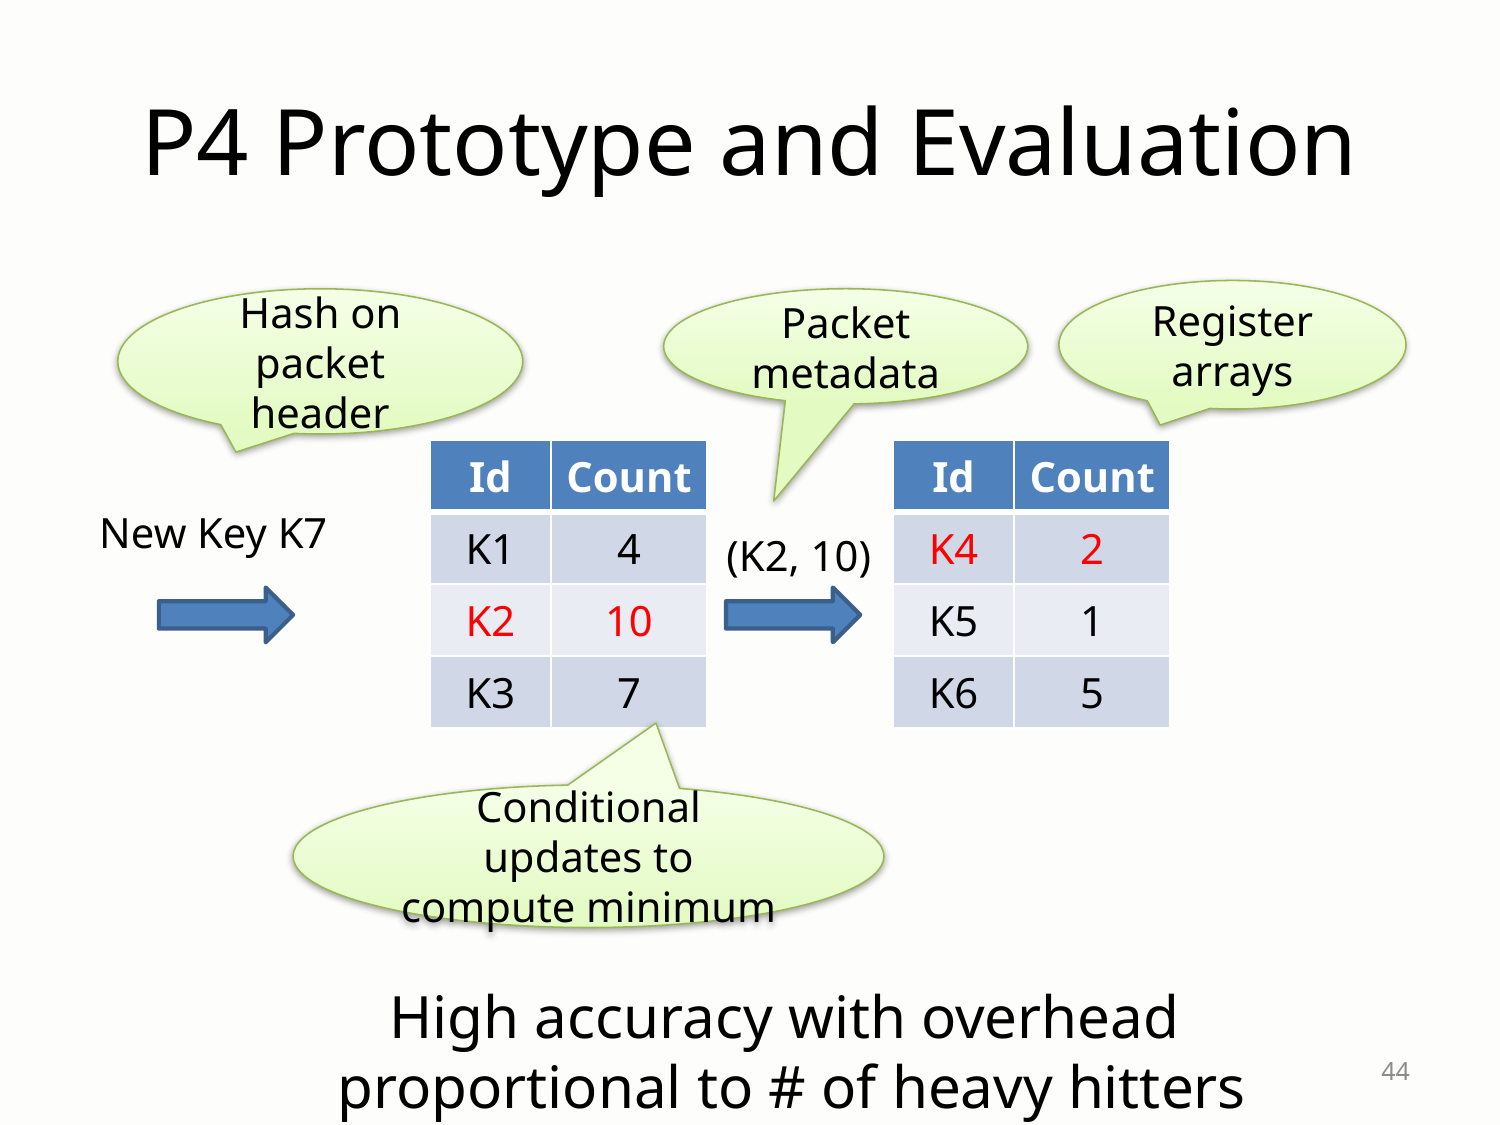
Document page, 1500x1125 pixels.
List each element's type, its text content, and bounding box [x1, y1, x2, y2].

table_cell K4 [894, 515, 1013, 583]
text_box Conditional updates to compute minimum [292, 722, 885, 929]
table_header Count [1015, 441, 1169, 509]
table_header Id [894, 441, 1013, 509]
text_box (K2, 10) [711, 522, 894, 587]
table_cell 4 [552, 515, 706, 583]
text_box [723, 587, 863, 645]
table_cell 7 [552, 657, 706, 727]
text_box [156, 585, 296, 645]
table_header Count [552, 441, 706, 509]
table_cell K6 [894, 657, 1013, 727]
table_cell 1 [1015, 585, 1169, 655]
table_cell 2 [1015, 515, 1169, 583]
table_cell 5 [1015, 657, 1169, 727]
title P4 Prototype and Evaluation [75, 45, 1425, 233]
text_box Register arrays [1058, 279, 1407, 426]
text_box High accuracy with overhead proportional to # of heavy hitters [323, 972, 1261, 1125]
table_cell K1 [431, 515, 550, 583]
table_header Id [431, 441, 550, 509]
table_cell K3 [431, 657, 550, 727]
slide_number 44 [1261, 1042, 1425, 1103]
table_cell K2 [431, 585, 550, 655]
table_cell 10 [552, 585, 706, 655]
text_box New Key K7 [84, 499, 391, 565]
text_box Hash on packet header [116, 288, 524, 453]
text_box Packet metadata [662, 287, 1029, 502]
table_cell K5 [894, 585, 1013, 655]
